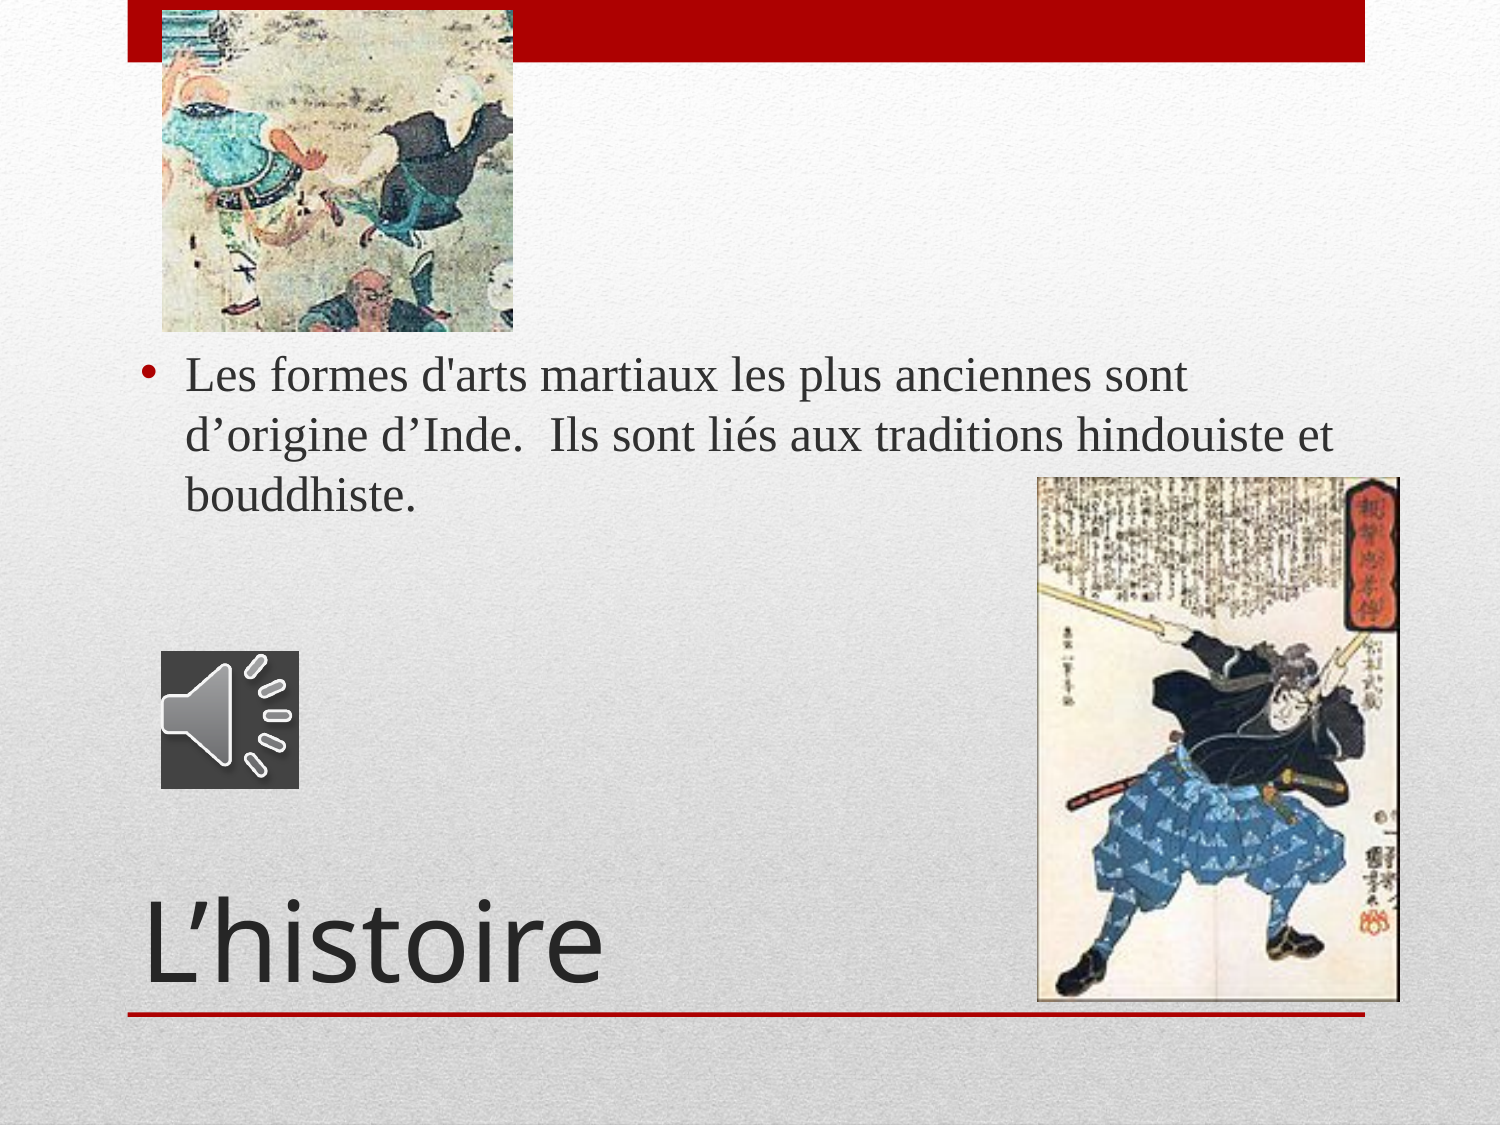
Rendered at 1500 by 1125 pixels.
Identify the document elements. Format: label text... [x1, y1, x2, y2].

picture [159, 649, 301, 791]
picture [1036, 476, 1401, 1003]
list Les formes d'arts martiaux les plus anciennes sont d’origine d’Inde. Ils sont liés aux traditions hindouiste et bouddhiste. [125, 112, 1363, 750]
picture [161, 9, 514, 333]
title L’histoire [125, 750, 1036, 1013]
